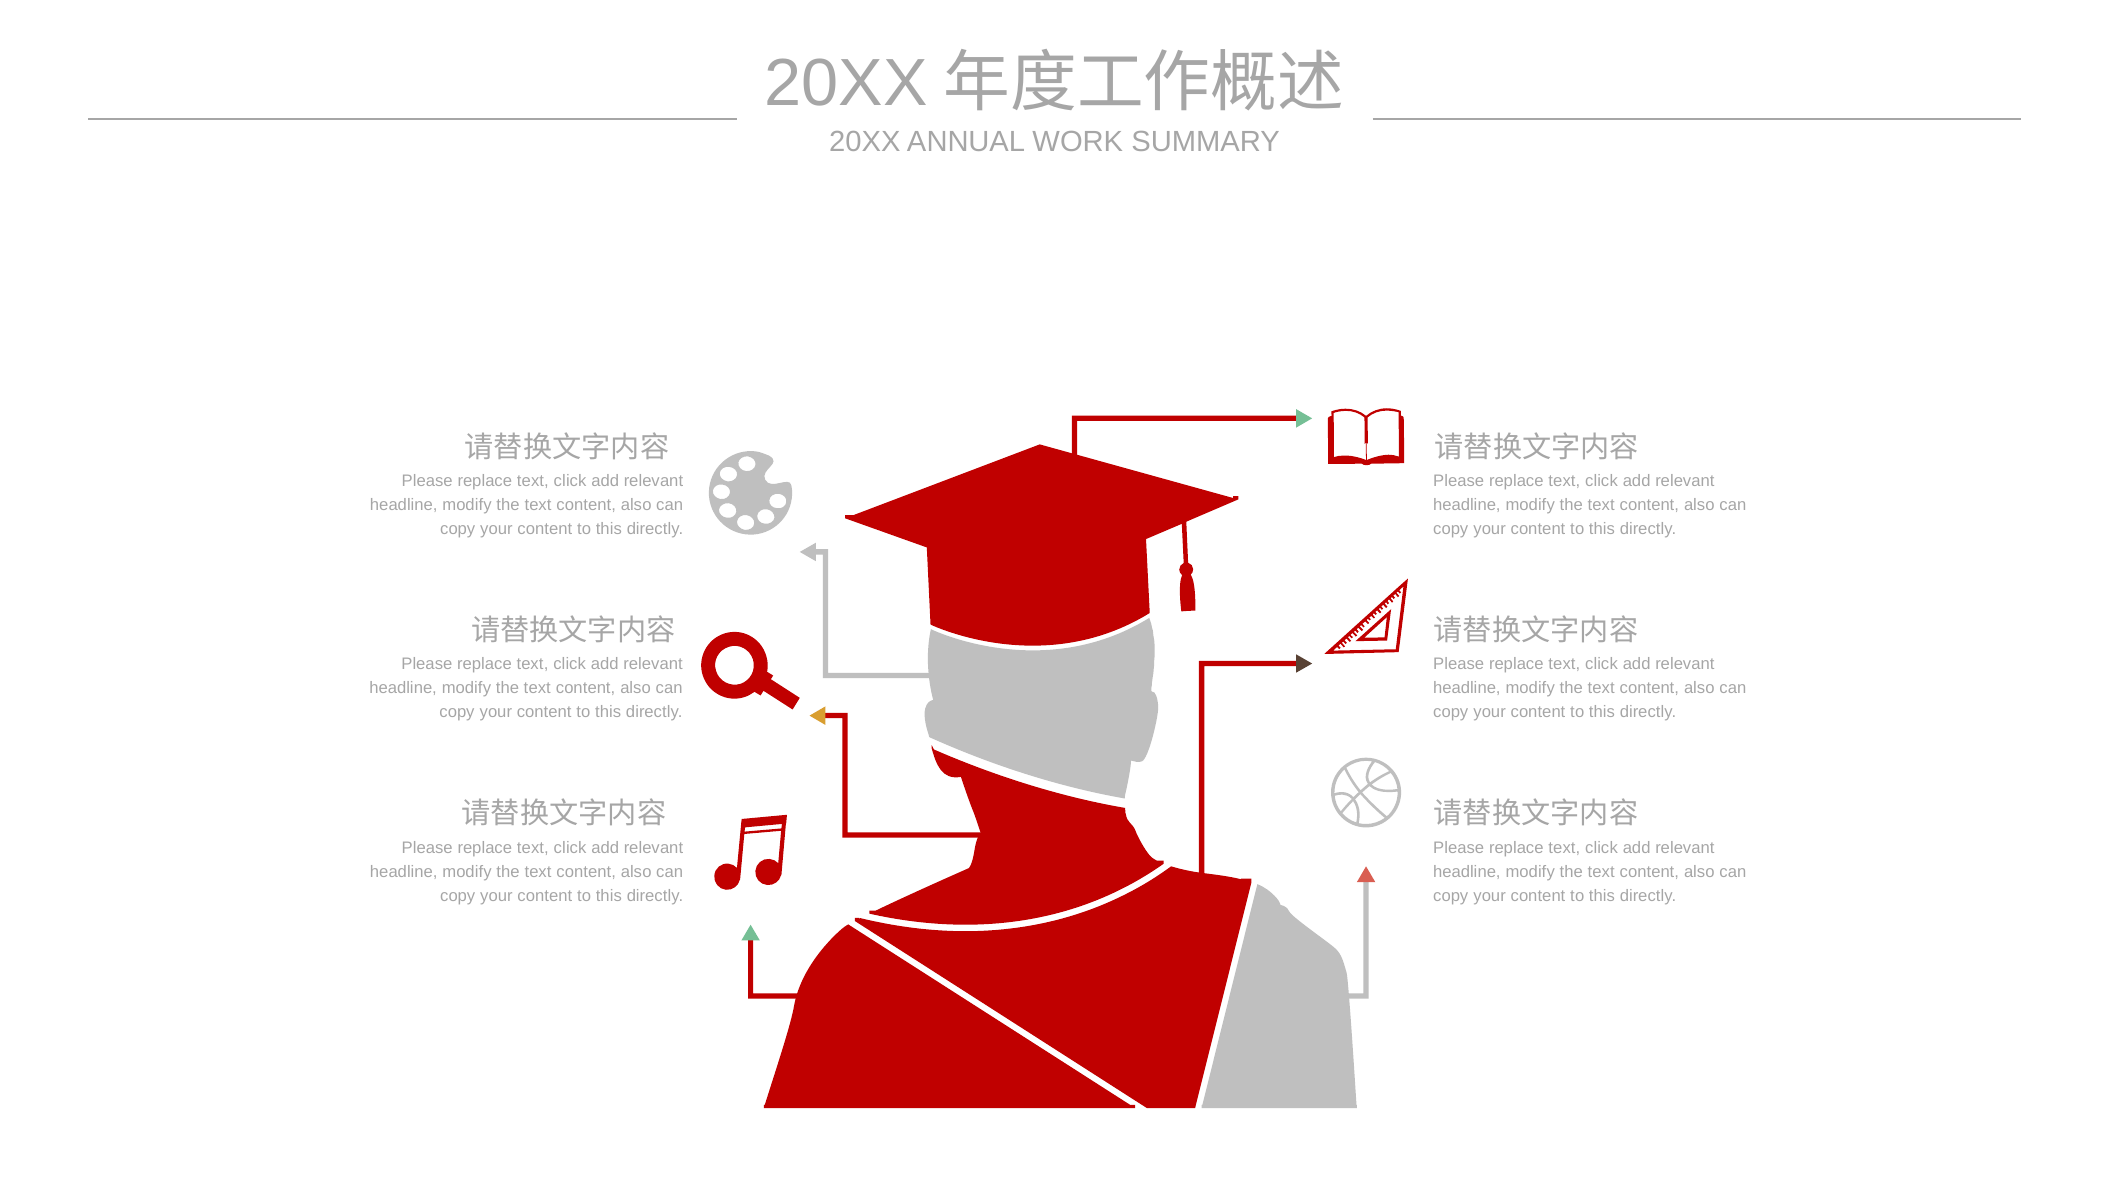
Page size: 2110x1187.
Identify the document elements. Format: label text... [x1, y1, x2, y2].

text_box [337, 420, 684, 539]
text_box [1433, 787, 1776, 906]
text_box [1433, 420, 1776, 537]
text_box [337, 787, 684, 904]
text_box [1433, 604, 1776, 722]
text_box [697, 408, 1408, 1109]
text_box 20XX年度工作概述 [730, 38, 1379, 119]
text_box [337, 604, 687, 722]
text_box 20XX ANNUAL WORK SUMMARY [824, 122, 1285, 158]
